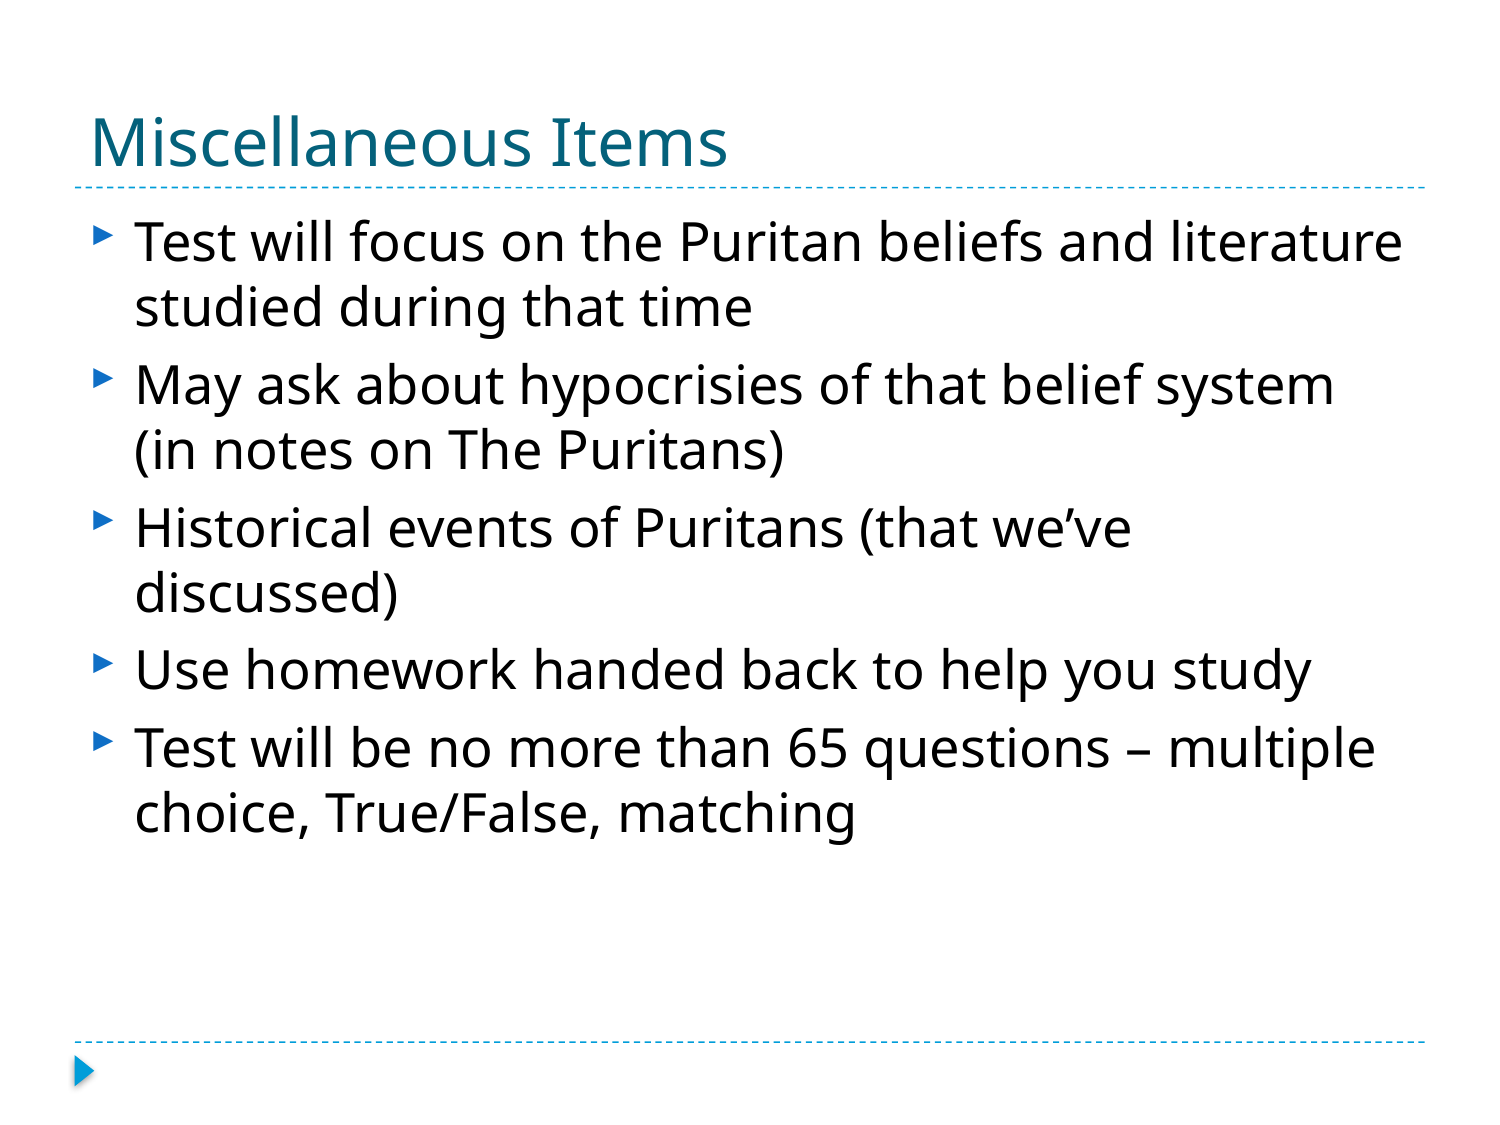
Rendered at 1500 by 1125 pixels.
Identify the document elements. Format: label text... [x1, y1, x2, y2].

list Test will focus on the Puritan beliefs and literature studied during that time May ask about hypocrisies of that belief system (in notes on The Puritans) Historical events of Puritans (that we’ve discussed) Use homework handed back to help you study Test will be no more than 65 questions – multiple choice, True/False, matching [75, 200, 1425, 1010]
title Miscellaneous Items [75, 24, 1425, 188]
